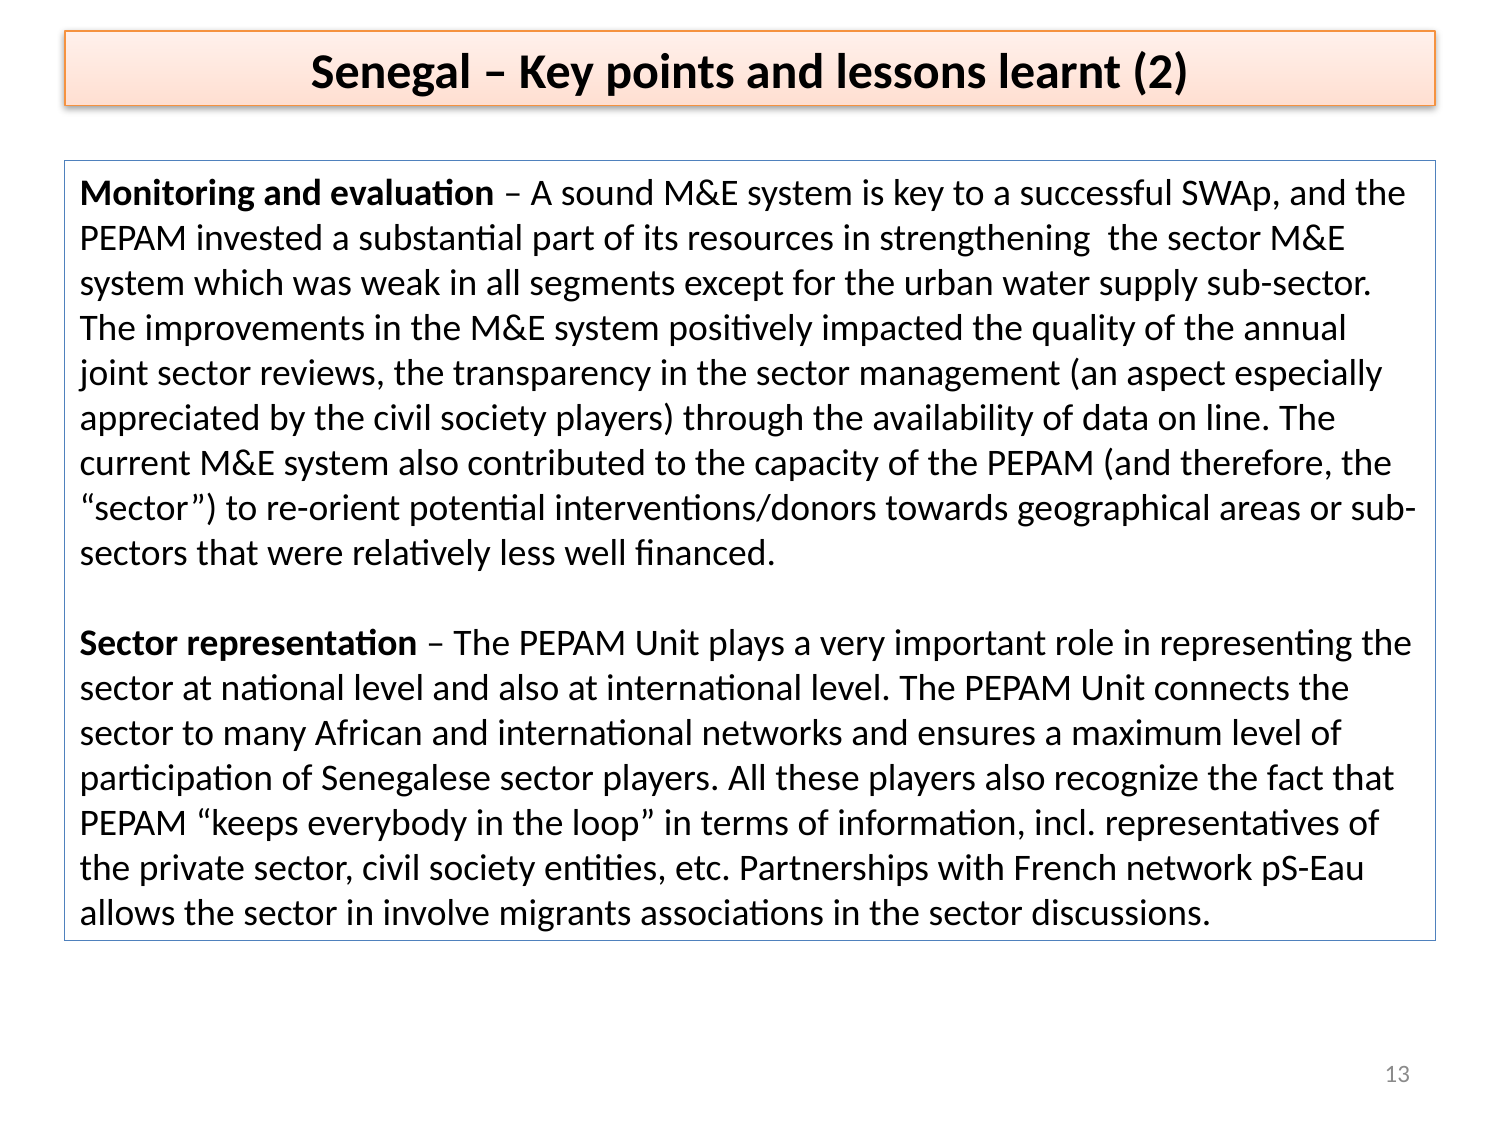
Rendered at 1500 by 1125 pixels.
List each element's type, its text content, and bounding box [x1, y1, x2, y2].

text_box Senegal – Key points and lessons learnt (2) [64, 30, 1436, 106]
text_box Monitoring and evaluation – A sound M&E system is key to a successful SWAp, and the PEPAM invested a substantial part of its resources in strengthening the sector M&E system which was weak in all segments except for the urban water supply sub-sector. The improvements in the M&E system positively impacted the quality of the annual joint sector reviews, the transparency in the sector management (an aspect especially appreciated by the civil society players) through the availability of data on line. The current M&E system also contributed to the capacity of the PEPAM (and therefore, the “sector”) to re-orient potential interventions/donors towards geographical areas or sub-sectors that were relatively less well financed. Sector representation – The PEPAM Unit plays a very important role in representing the sector at national level and also at international level. The PEPAM Unit connects the sector to many African and international networks and ensures a maximum level of participation of Senegalese sector players. All these players also recognize the fact that PEPAM “keeps everybody in the loop” in terms of information, incl. representatives of the private sector, civil society entities, etc. Partnerships with French network pS-Eau allows the sector in involve migrants associations in the sector discussions. [64, 160, 1436, 941]
slide_number 13 [1074, 1042, 1425, 1103]
